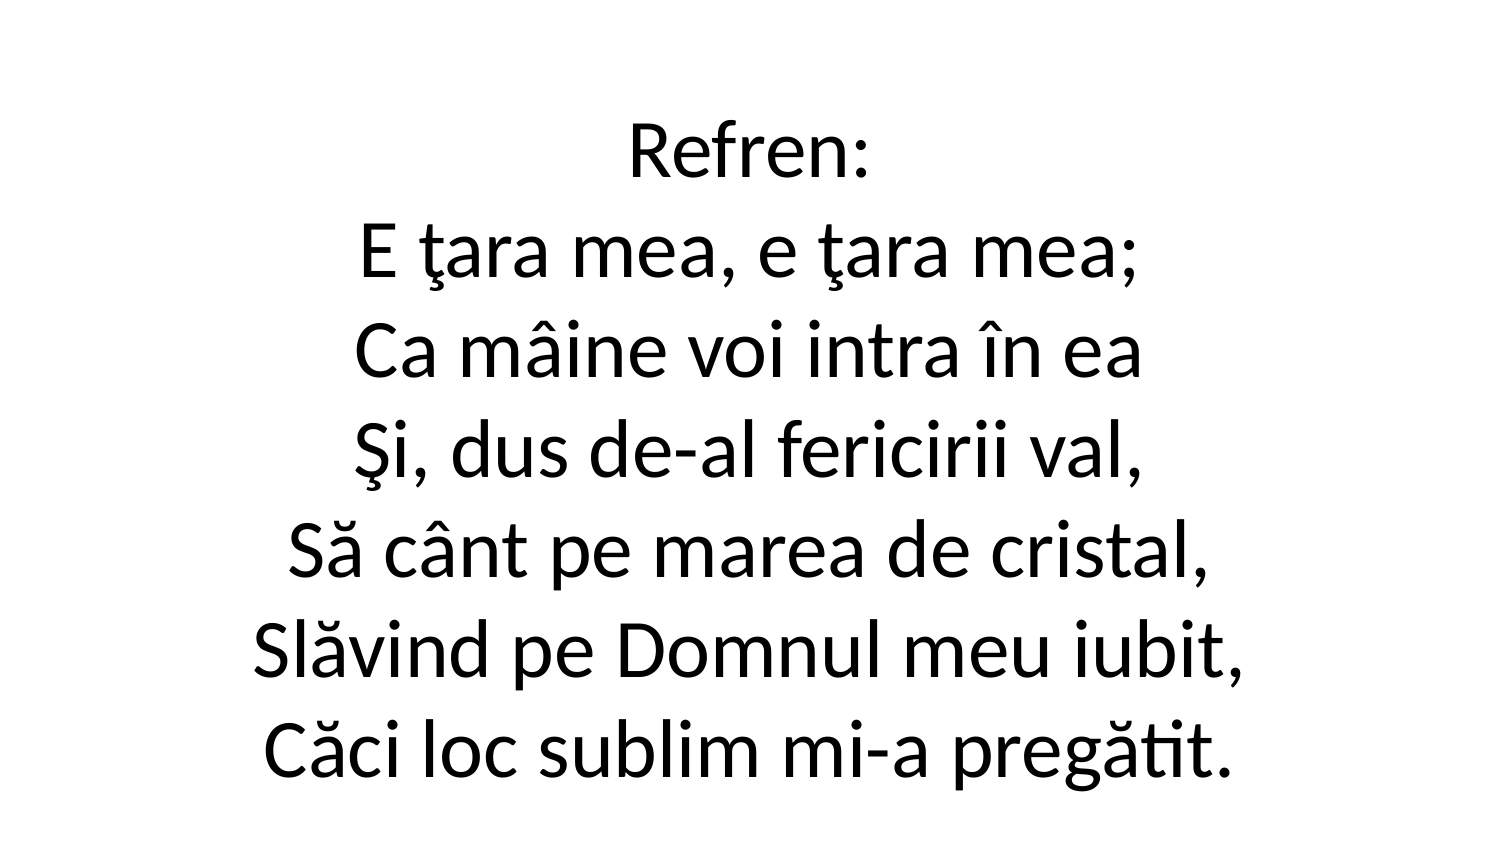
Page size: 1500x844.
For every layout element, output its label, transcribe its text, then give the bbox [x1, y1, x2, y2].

text_box Refren: E ţara mea, e ţara mea; Ca mâine voi intra în ea Şi, dus de-al fericirii val, Să cânt pe marea de cristal, Slăvind pe Domnul meu iubit, Căci loc sublim mi-a pregătit. [237, 42, 1262, 802]
